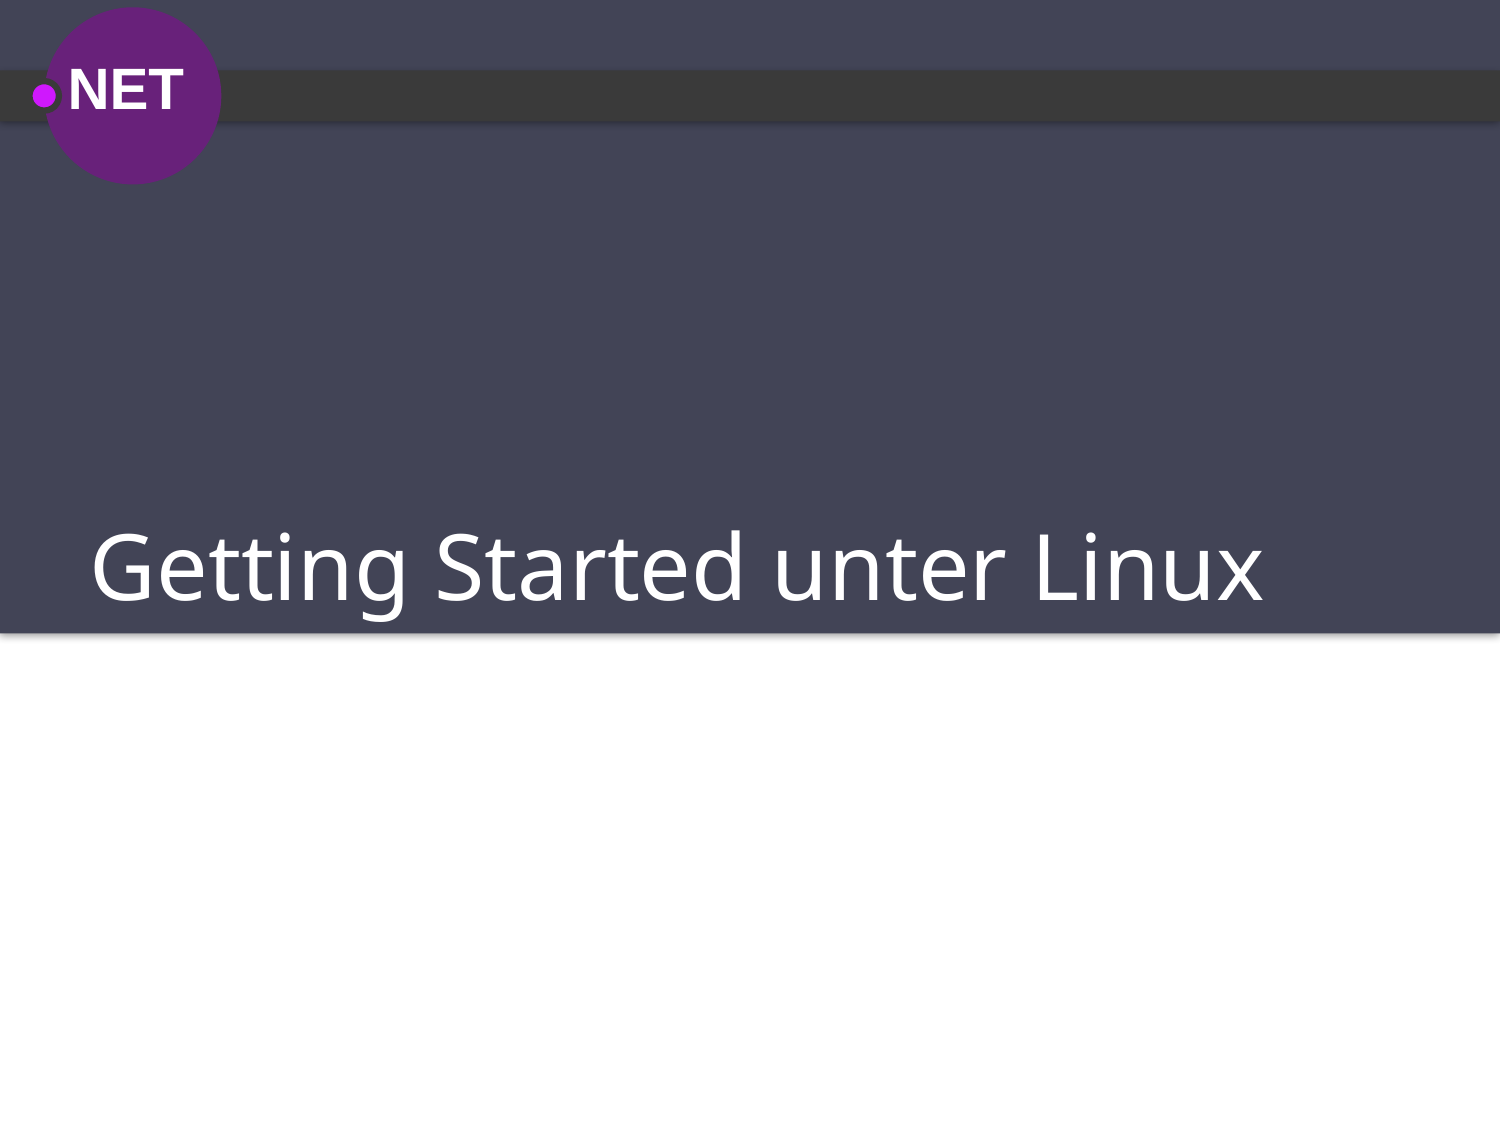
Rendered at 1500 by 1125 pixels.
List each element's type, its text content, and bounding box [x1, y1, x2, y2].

title Getting Started unter Linux [75, 385, 1463, 627]
